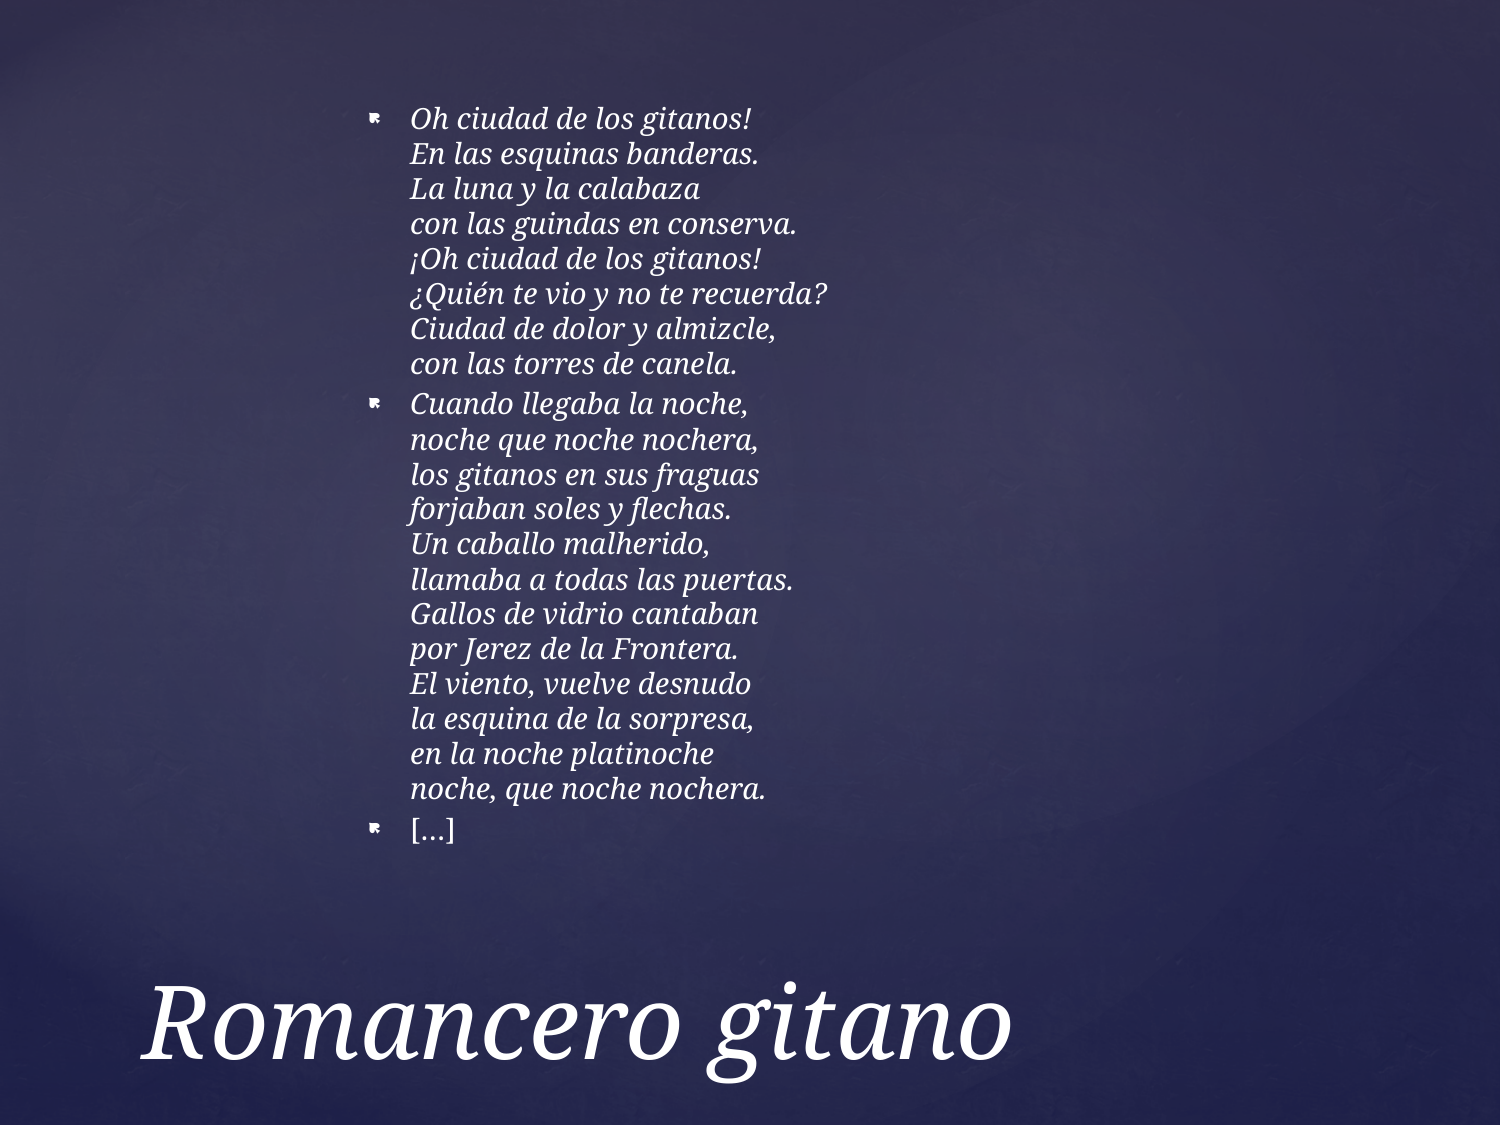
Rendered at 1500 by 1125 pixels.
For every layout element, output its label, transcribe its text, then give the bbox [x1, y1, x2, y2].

title Romancero gitano [127, 950, 1365, 1088]
list Oh ciudad de los gitanos! En las esquinas banderas. La luna y la calabaza con las guindas en conserva. ¡Oh ciudad de los gitanos! ¿Quién te vio y no te recuerda? Ciudad de dolor y almizcle, con las torres de canela. Cuando llegaba la noche, noche que noche nochera, los gitanos en sus fraguas forjaban soles y flechas. Un caballo malherido, llamaba a todas las puertas. Gallos de vidrio cantaban por Jerez de la Frontera. El viento, vuelve desnudo la esquina de la sorpresa, en la noche platinoche noche, que noche nochera. […] [350, 12, 1350, 975]
